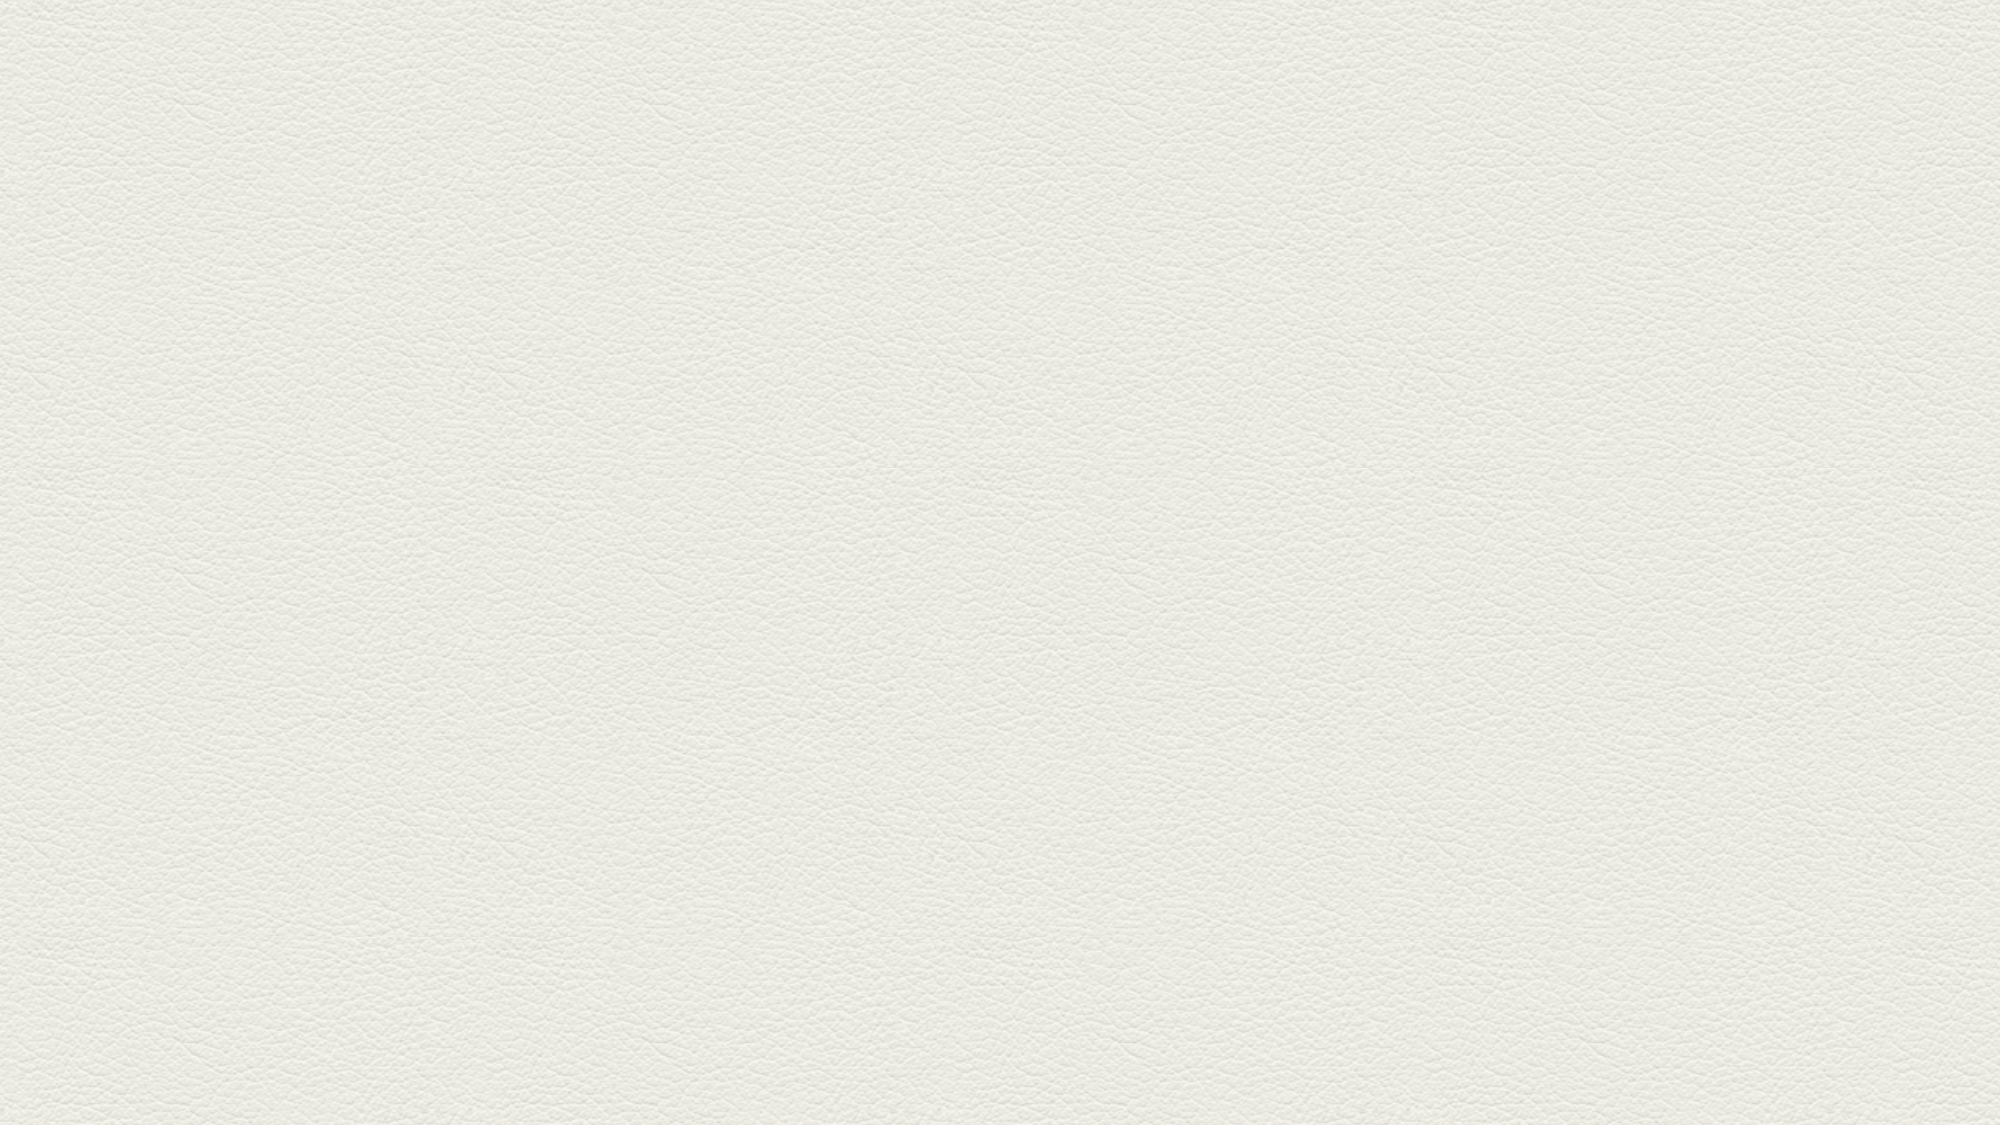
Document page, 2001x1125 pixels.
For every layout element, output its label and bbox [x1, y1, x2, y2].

text_box [0, 0, 2000, 1125]
